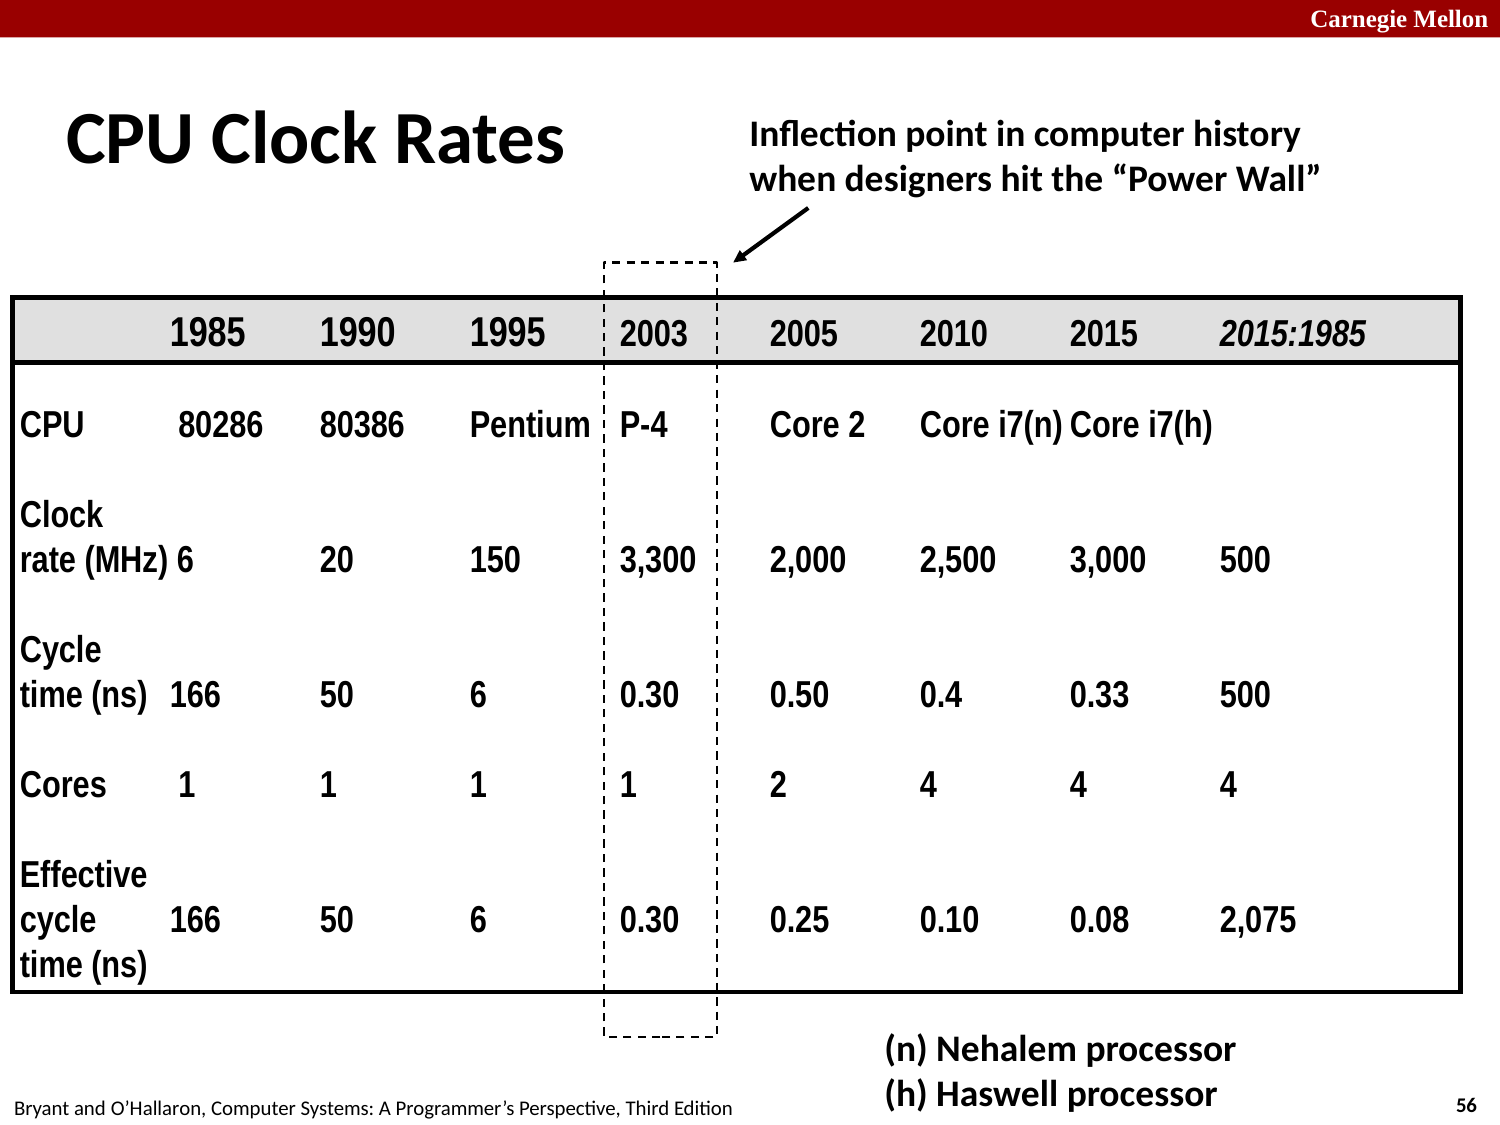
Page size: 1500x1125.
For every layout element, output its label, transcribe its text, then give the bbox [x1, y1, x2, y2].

text_box 1985 1990 1995 2003 2005 2010 2015 2015:1985 CPU 80286 80386 Pentium P-4 Core 2 Core i7(n) Core i7(h) Clock rate (MHz) 6 20 150 3,300 2,000 2,500 3,000 500 Cycle time (ns) 166 50 6 0.30 0.50 0.4 0.33 500 Cores 1 1 1 1 2 4 4 4 Effective cycle 166 50 6 0.30 0.25 0.10 0.08 2,075 time (ns) [717, 297, 1461, 993]
text_box (n) Nehalem processor (h) Haswell processor [876, 1016, 1245, 1122]
text_box 1985 1990 1995 2003 2005 2010 2015 2015:1985 CPU 80286 80386 Pentium P-4 Core 2 Core i7(n) Core i7(h) Clock rate (MHz) 6 20 150 3,300 2,000 2,500 3,000 500 Cycle time (ns) 166 50 6 0.30 0.50 0.4 0.33 500 Cores 1 1 1 1 2 4 4 4 Effective cycle 166 50 6 0.30 0.25 0.10 0.08 2,075 time (ns) [12, 297, 604, 993]
text_box [604, 262, 717, 1038]
title CPU Clock Rates [58, 70, 1305, 197]
text_box Inflection point in computer history when designers hit the “Power Wall” [741, 101, 1330, 207]
slide_number 56 [1448, 1084, 1488, 1123]
text_box [733, 207, 809, 263]
